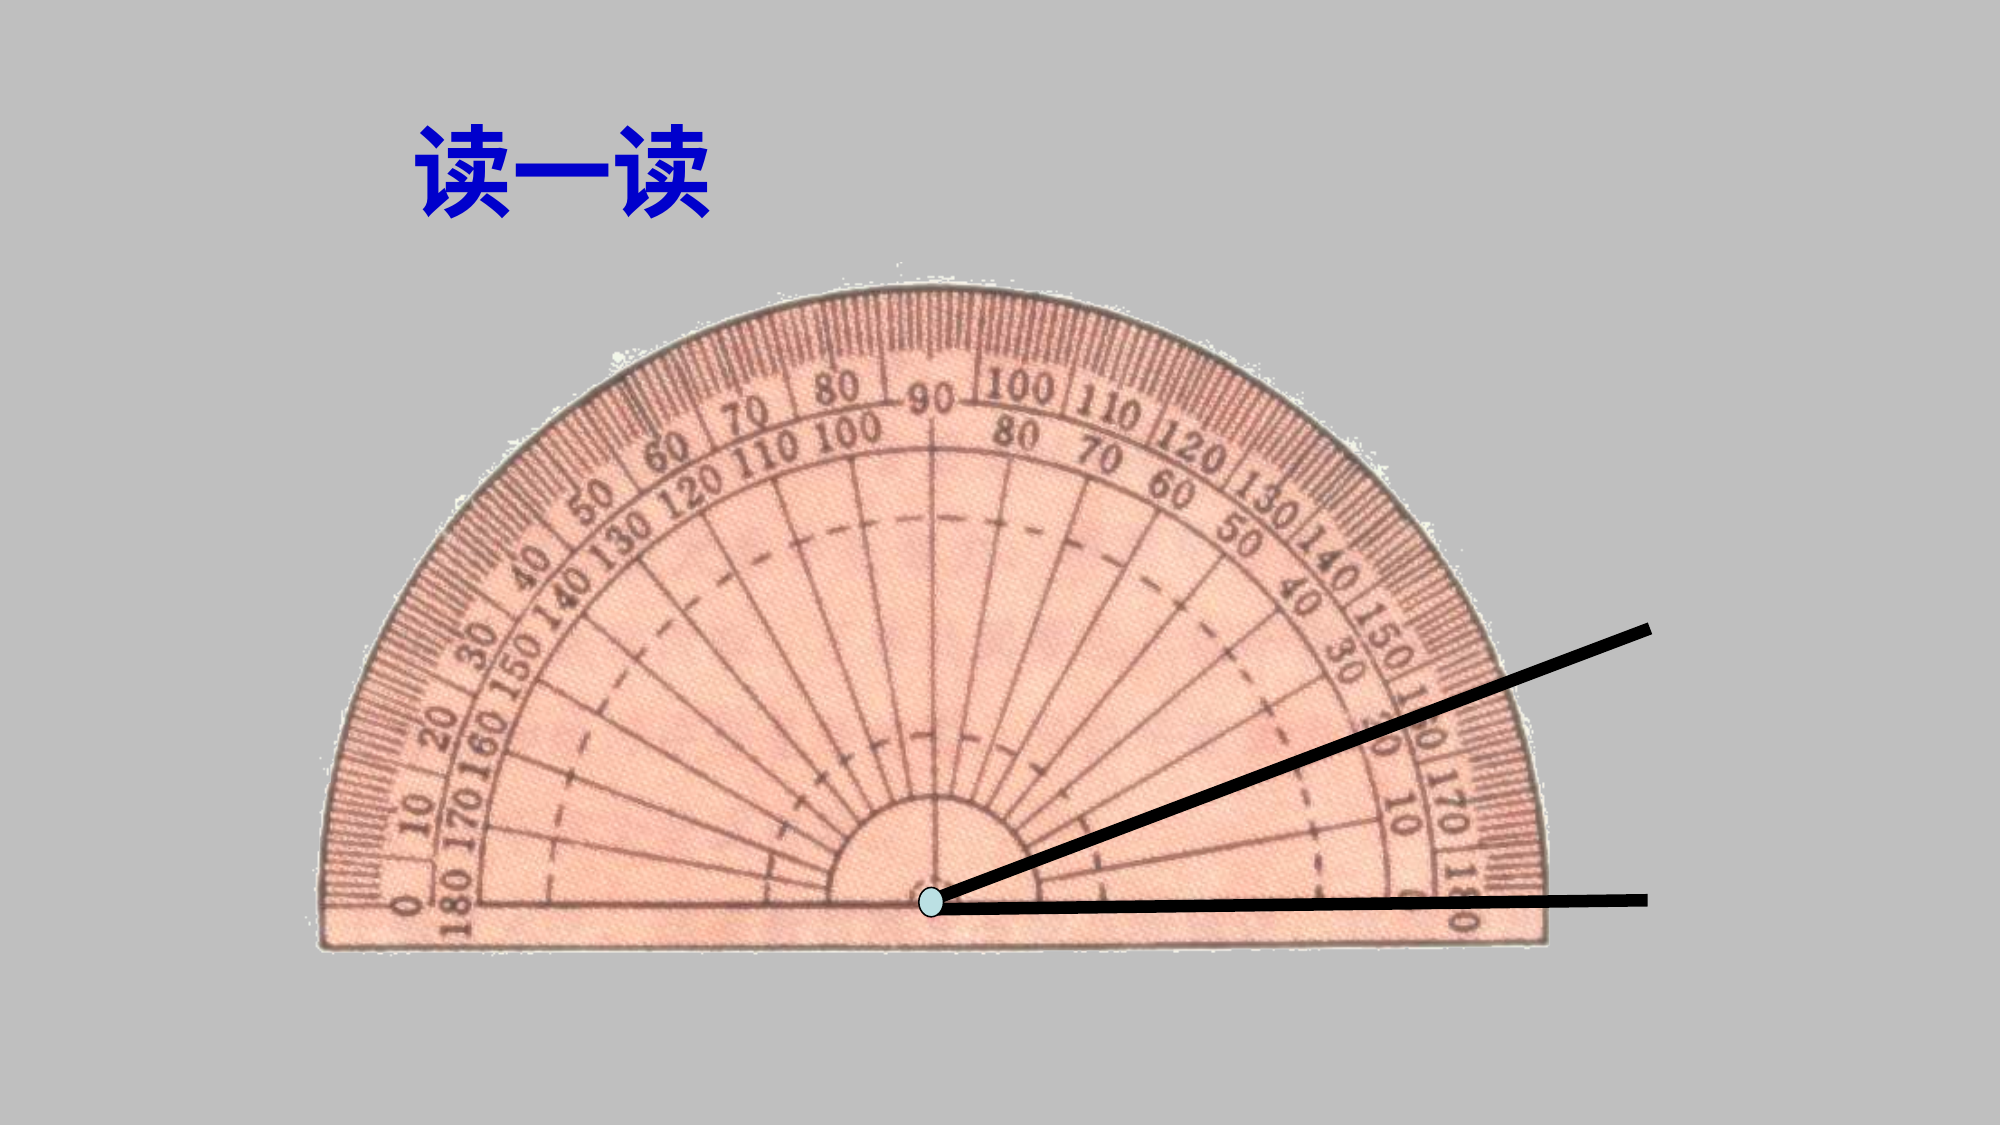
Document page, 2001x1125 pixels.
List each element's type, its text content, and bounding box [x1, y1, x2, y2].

picture [291, 262, 1579, 1001]
text_box 读一读 [397, 101, 1439, 237]
